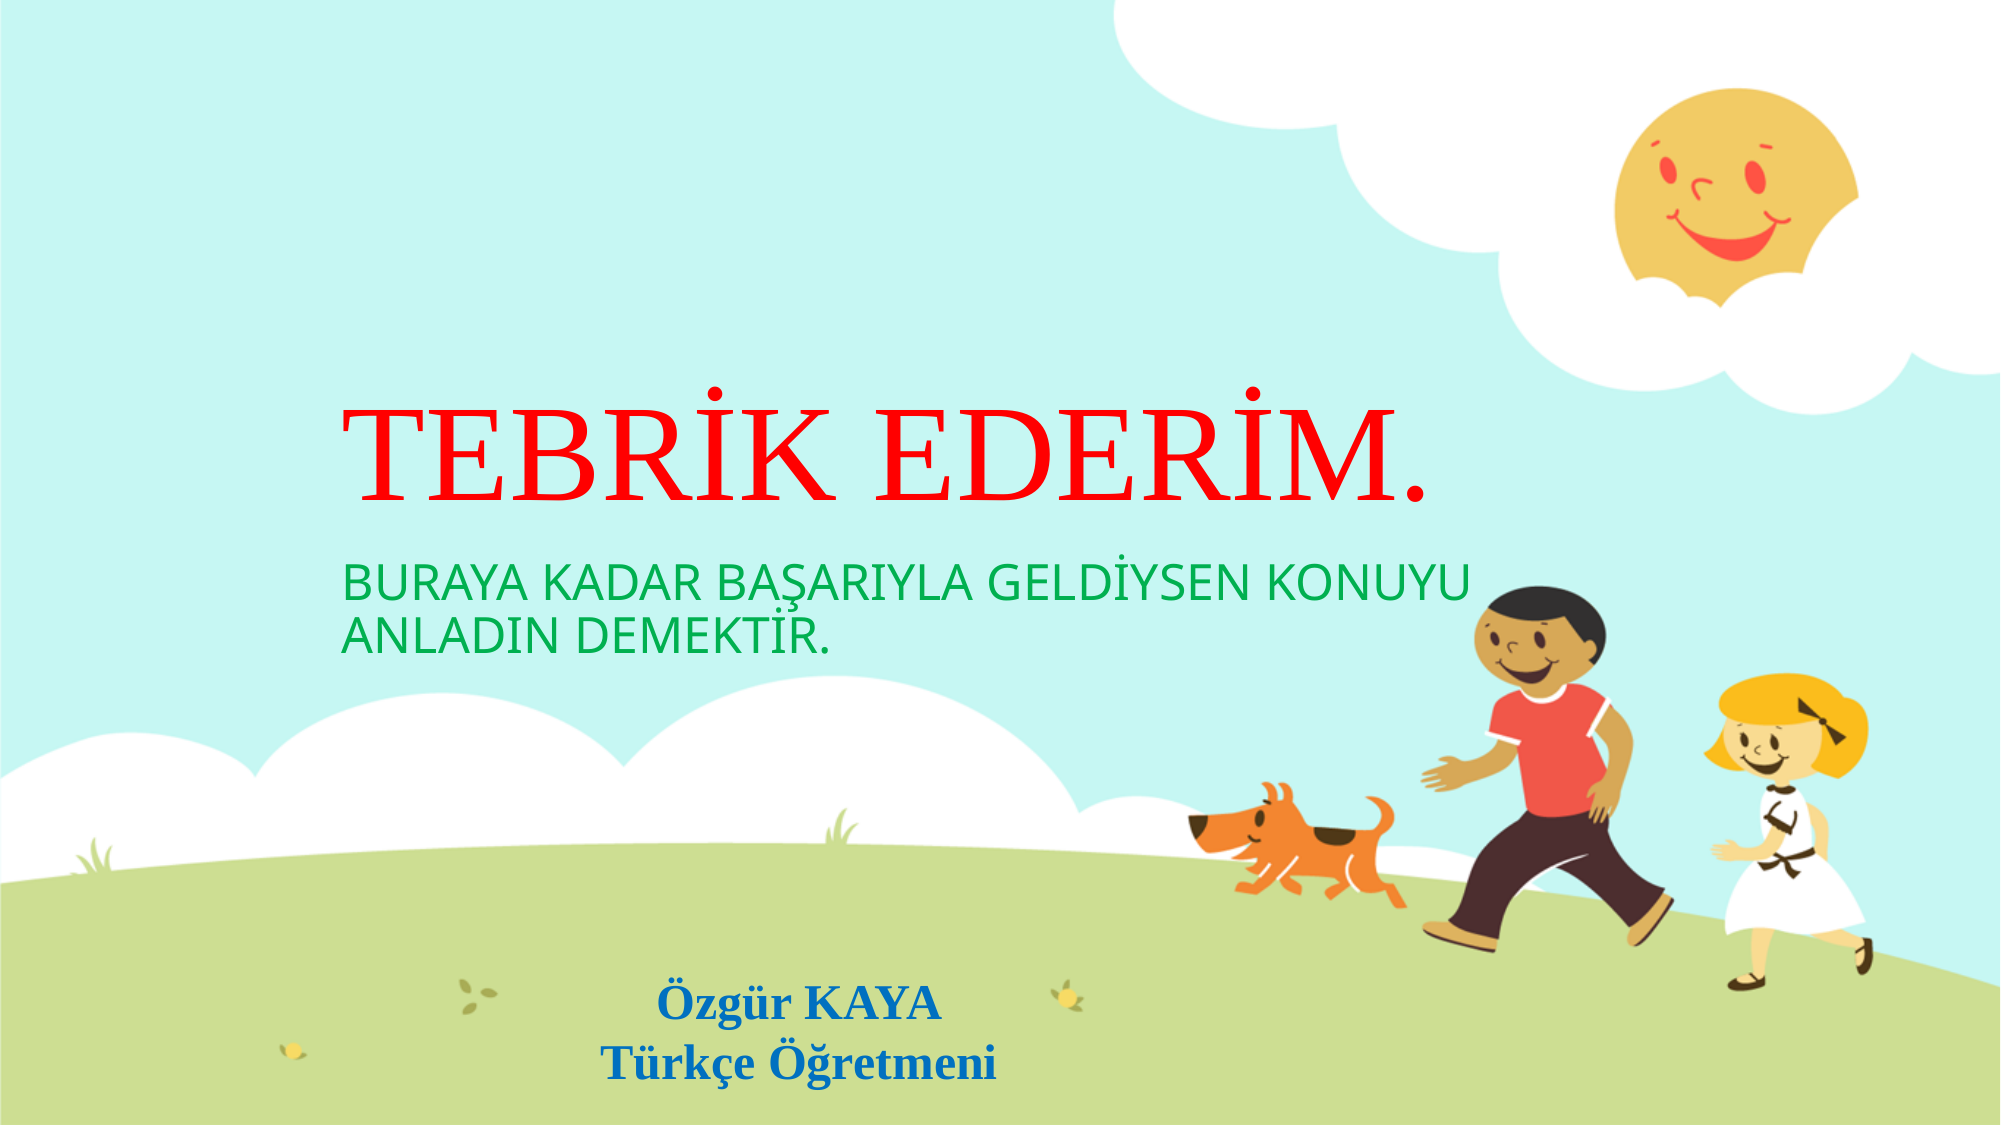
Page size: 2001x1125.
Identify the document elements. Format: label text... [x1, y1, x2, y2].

text_box Özgür KAYA Türkçe Öğretmeni [545, 962, 1054, 1098]
subtitle BURAYA KADAR BAŞARIYLA GELDİYSEN KONUYU ANLADIN DEMEKTİR. [326, 549, 1490, 700]
title TEBRİK EDERİM. [326, 288, 1491, 535]
picture [0, 0, 2001, 1125]
